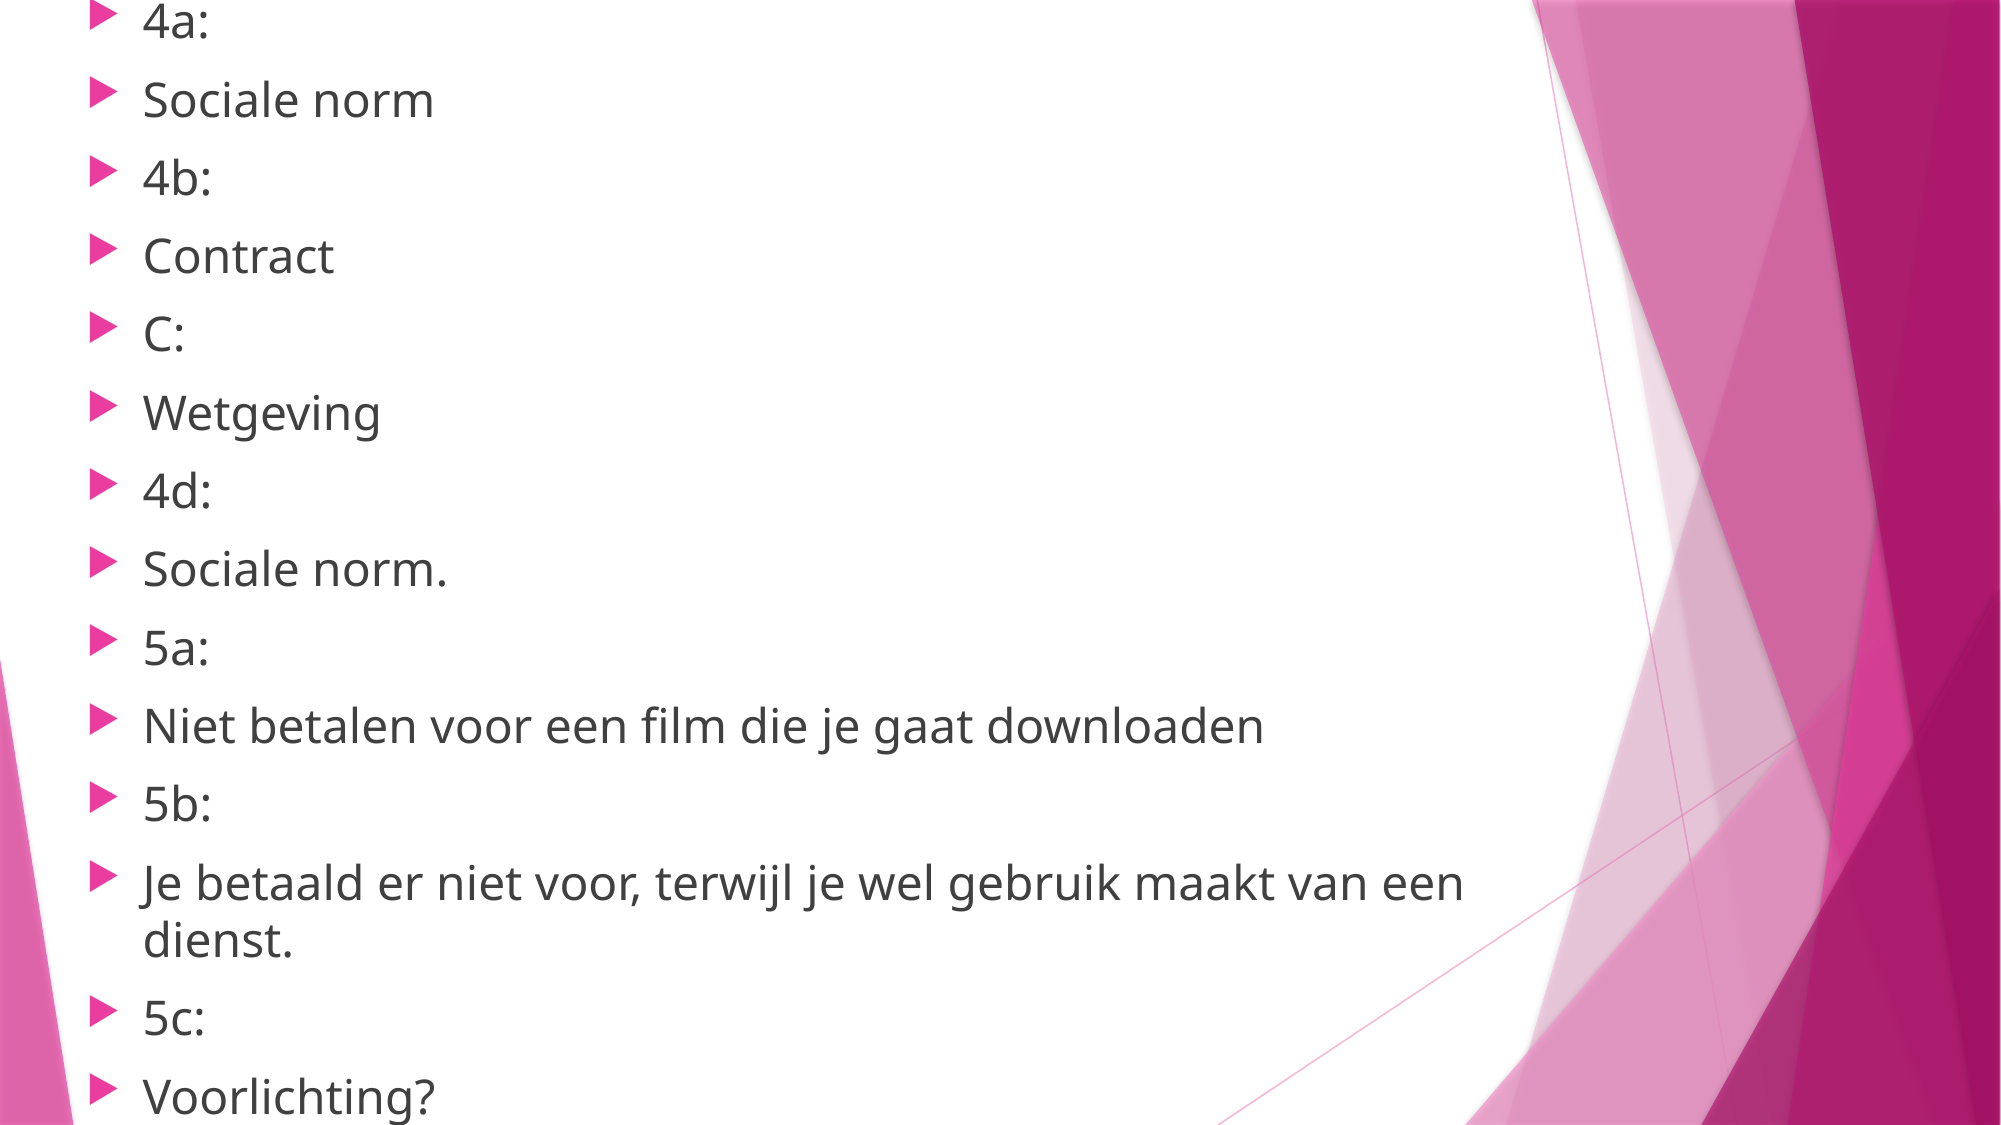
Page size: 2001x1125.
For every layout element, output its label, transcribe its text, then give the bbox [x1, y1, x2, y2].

list 4a: Sociale norm 4b: Contract C: Wetgeving 4d: Sociale norm. 5a: Niet betalen voor een film die je gaat downloaden 5b: Je betaald er niet voor, terwijl je wel gebruik maakt van een dienst. 5c: Voorlichting? [71, 0, 1522, 992]
